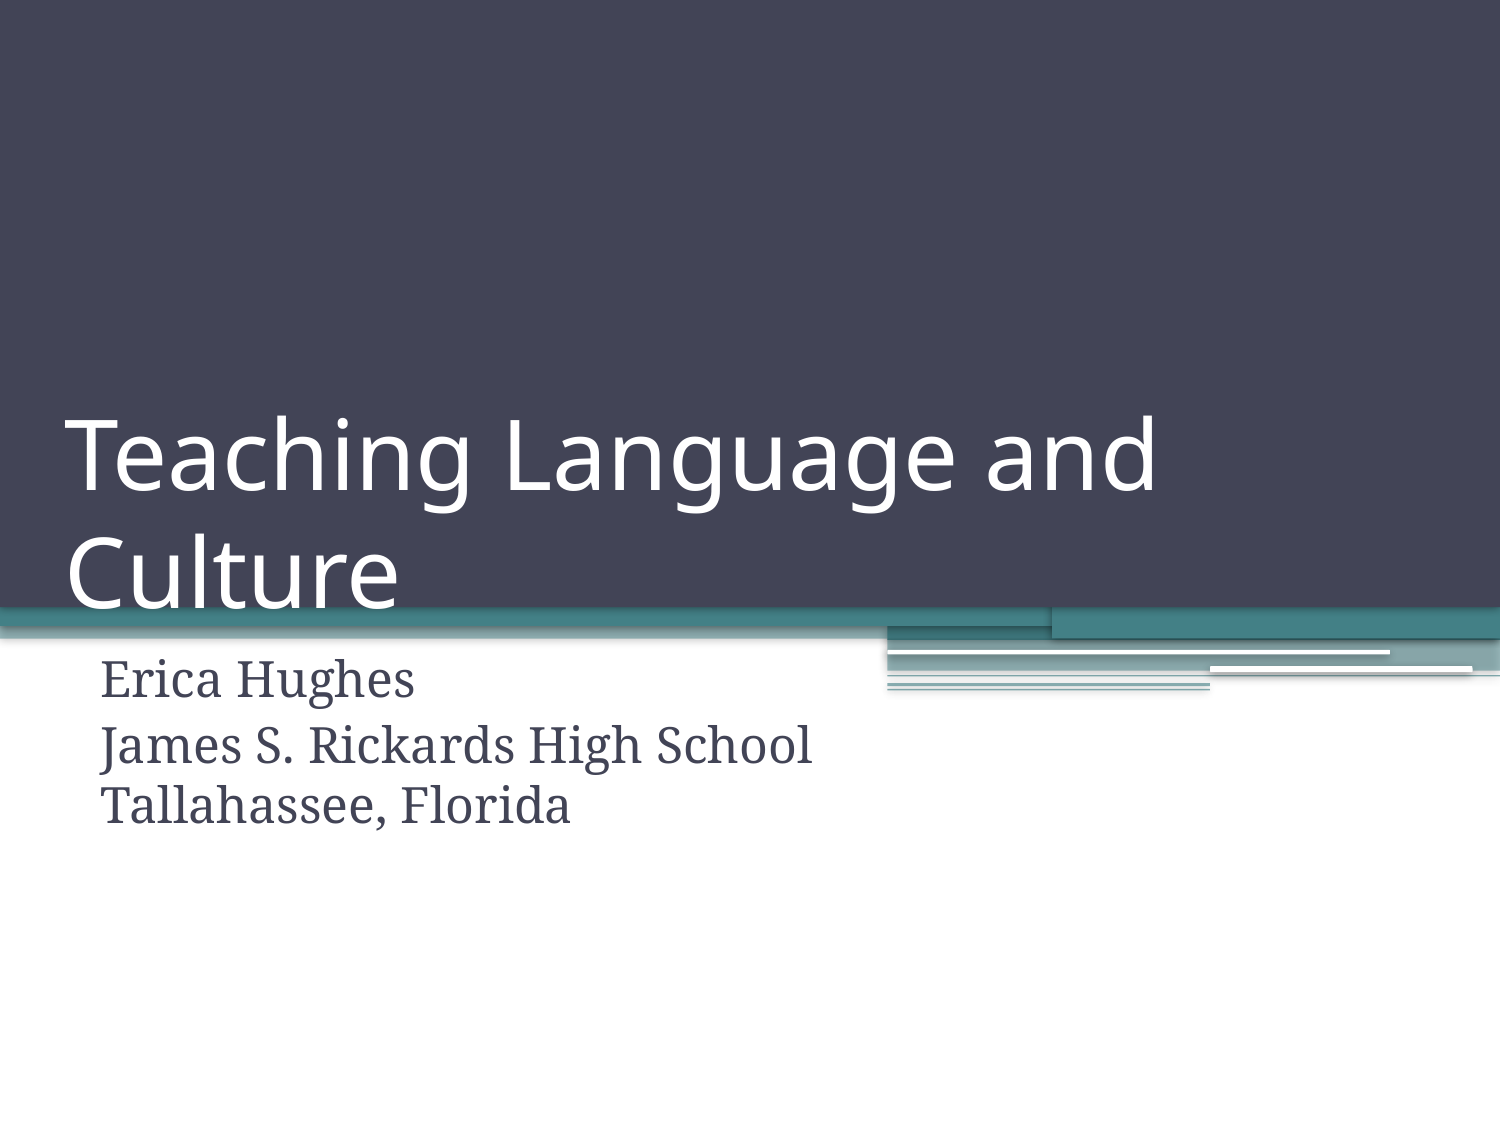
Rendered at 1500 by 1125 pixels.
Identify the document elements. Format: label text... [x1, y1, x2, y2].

title Teaching Language and Culture [50, 394, 1463, 636]
subtitle Erica Hughes James S. Rickards High School Tallahassee, Florida [75, 639, 913, 928]
